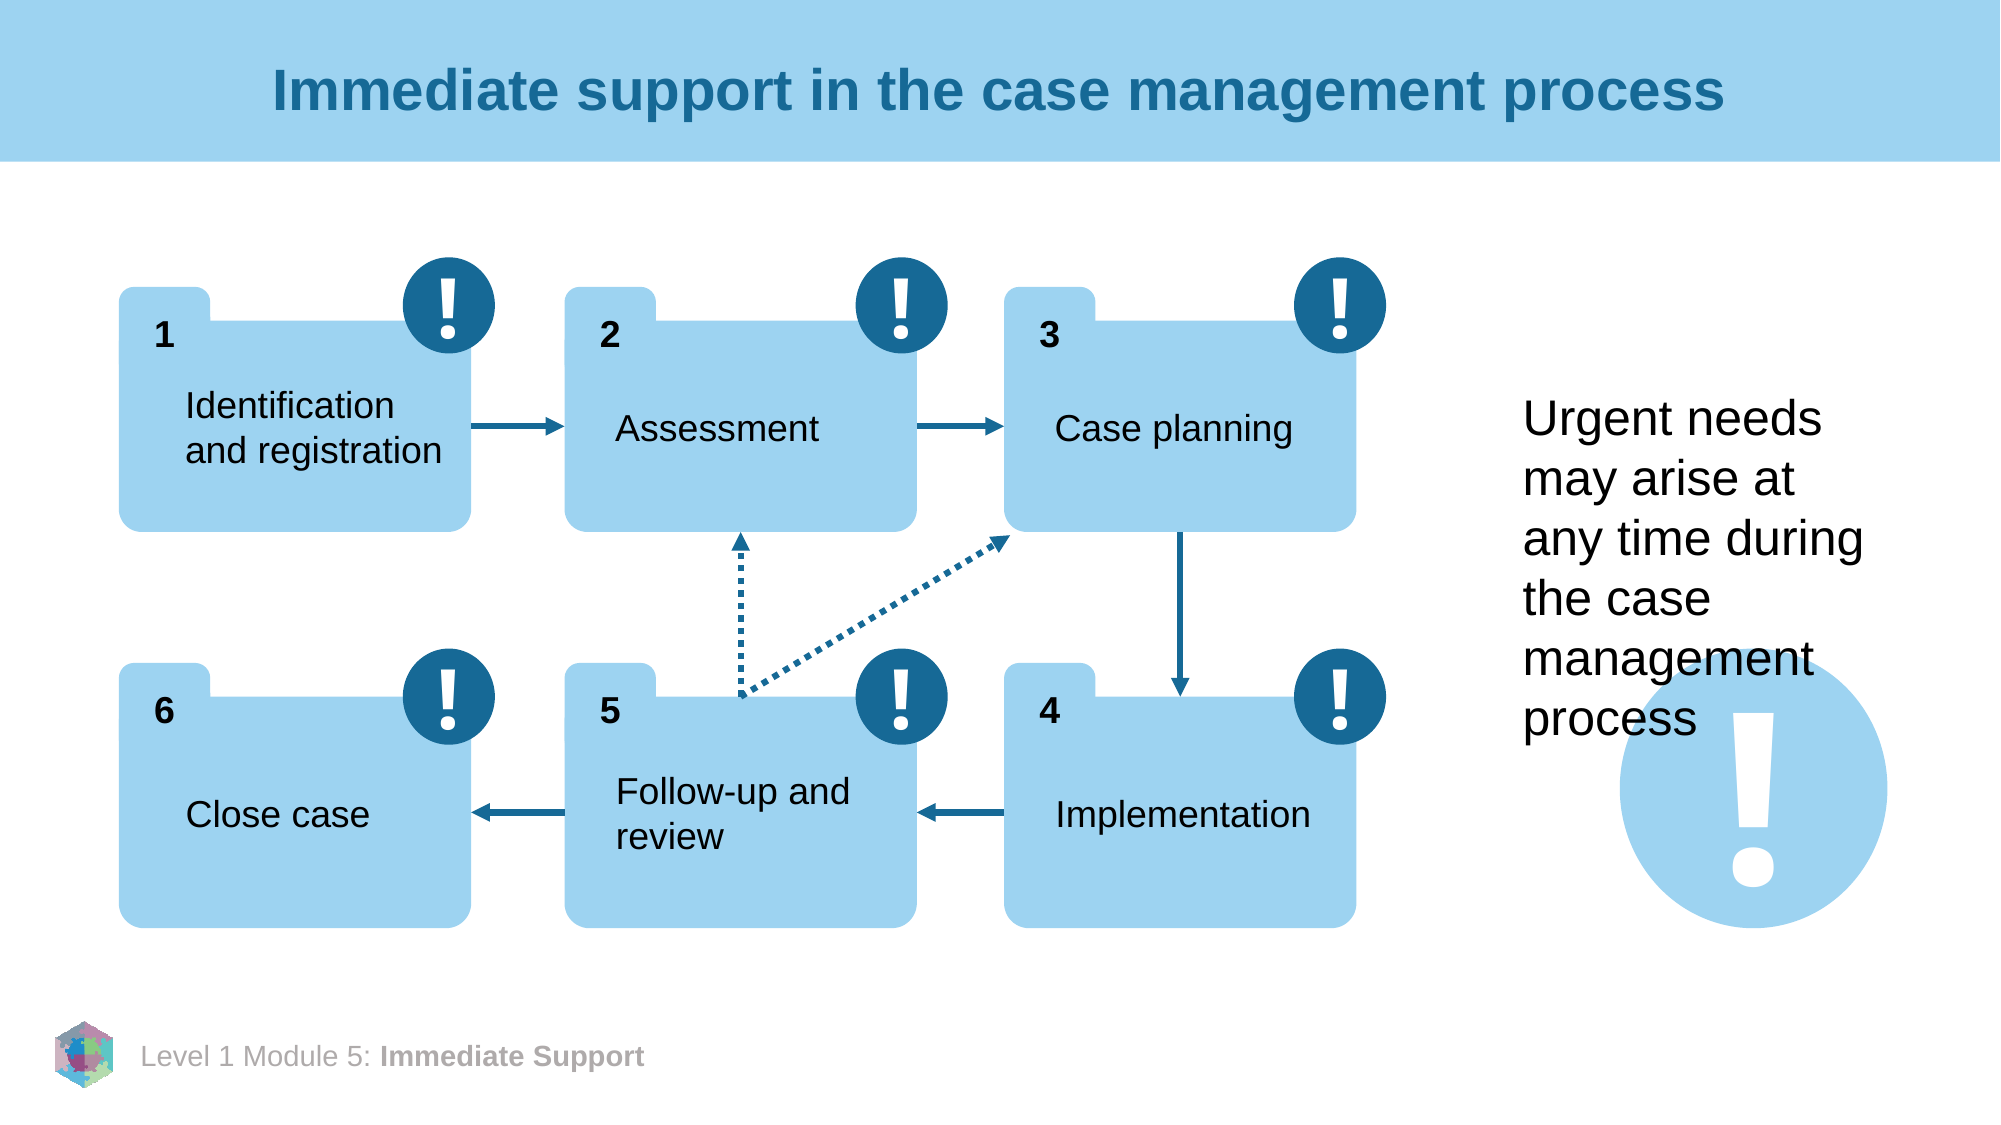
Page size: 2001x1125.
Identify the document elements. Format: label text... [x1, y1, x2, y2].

text_box ! [1618, 754, 1889, 930]
text_box 6 [117, 661, 212, 756]
text_box Implementation [1003, 695, 1358, 930]
picture [55, 1021, 113, 1088]
text_box ! [401, 256, 496, 355]
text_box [740, 535, 1011, 697]
text_box ! [401, 647, 496, 746]
text_box 3 [1003, 285, 1097, 380]
text_box Assessment [563, 319, 918, 534]
text_box ! [854, 256, 949, 355]
text_box Close case [117, 695, 473, 930]
text_box ! [1292, 647, 1388, 746]
text_box Case planning [1003, 319, 1358, 534]
text_box 1 [117, 285, 212, 380]
text_box Identification and registration [117, 319, 473, 534]
text_box 2 [563, 285, 658, 380]
text_box ! [854, 697, 949, 746]
text_box Follow-up and review [563, 695, 918, 930]
text_box 4 [1003, 661, 1097, 756]
title Immediate support in the case management process [0, 19, 2000, 163]
text_box 5 [563, 661, 658, 756]
text_box Urgent needs may arise at any time during the case management process [1507, 378, 1901, 754]
text_box ! [1292, 256, 1388, 355]
